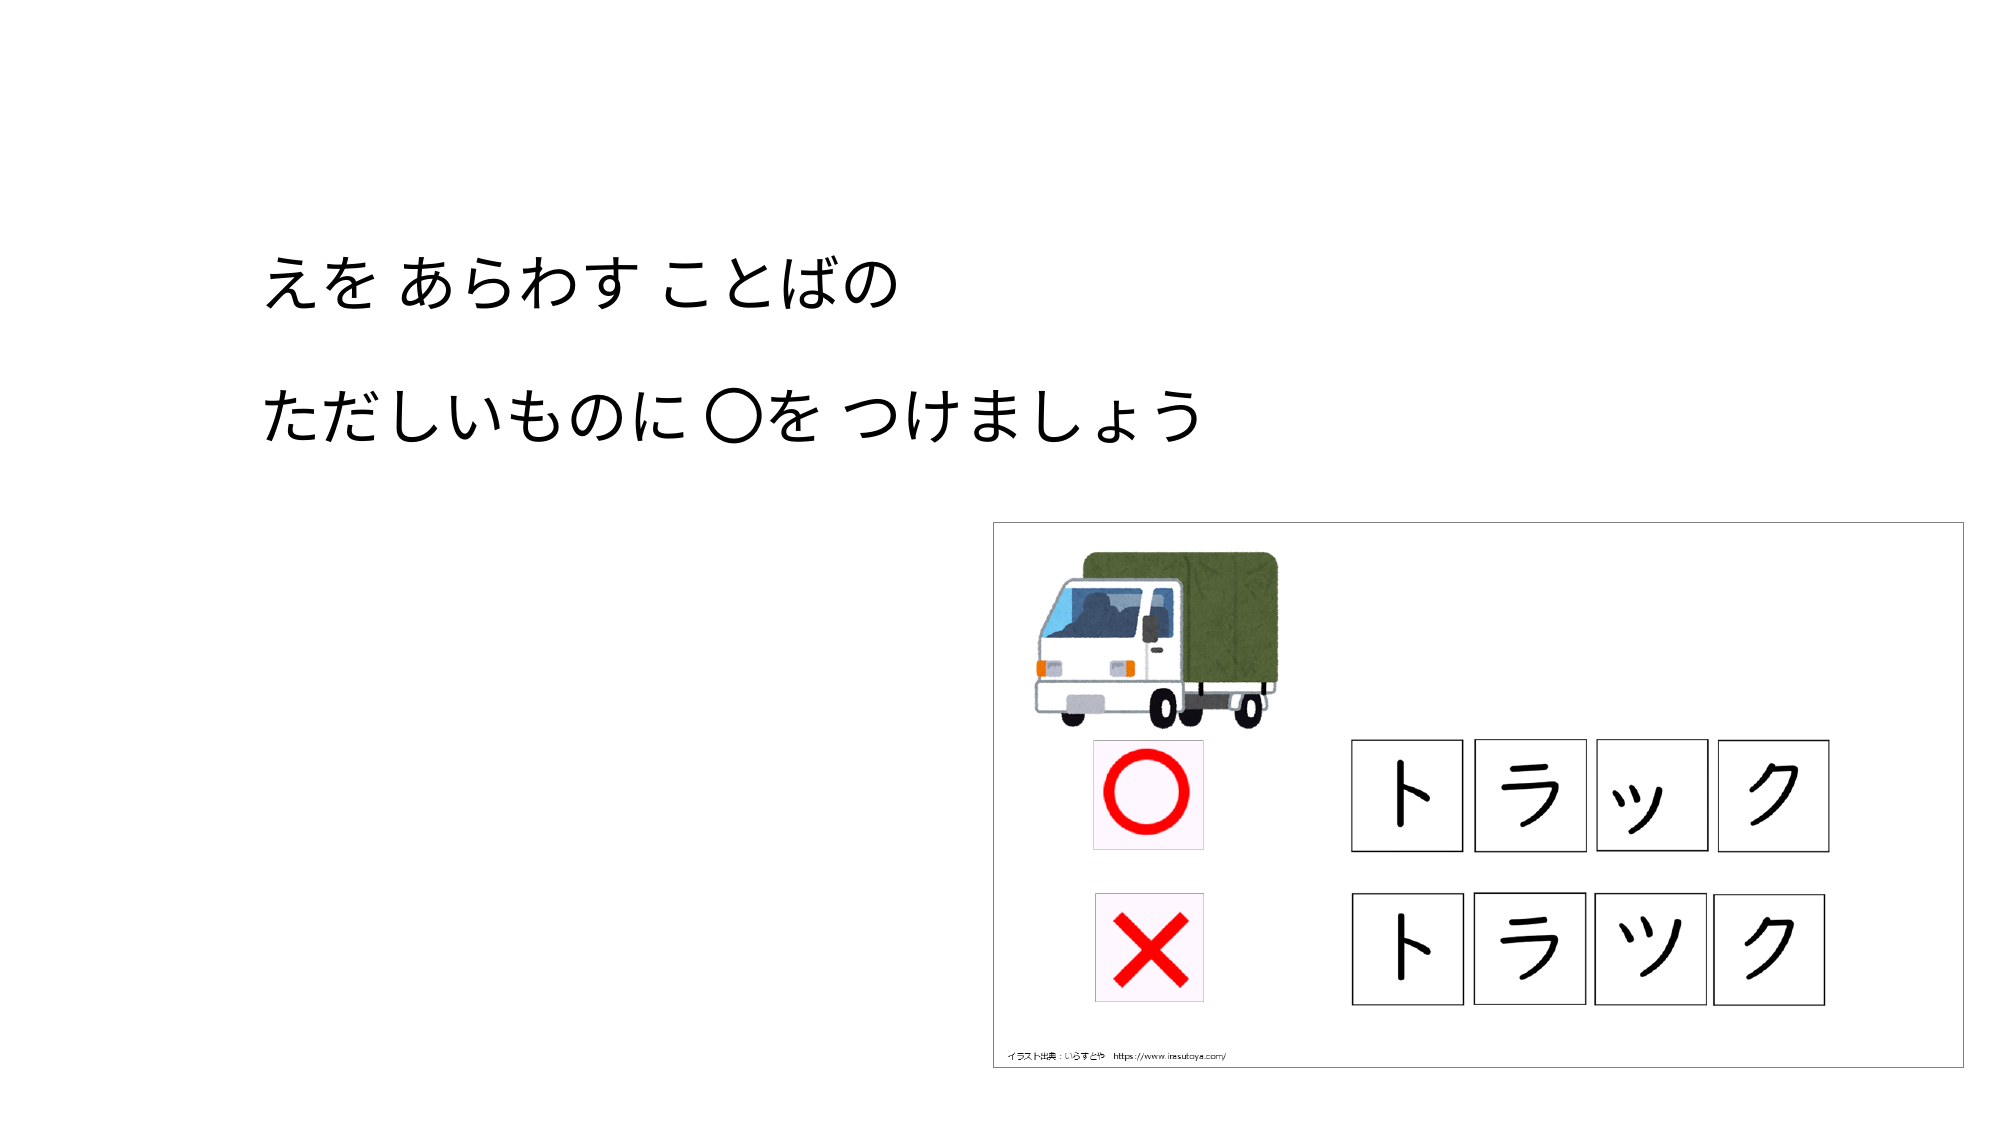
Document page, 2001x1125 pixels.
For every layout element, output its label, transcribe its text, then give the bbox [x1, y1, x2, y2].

title えを あらわす ことばの ただしいものに 〇を つけましょう [244, 182, 1745, 466]
picture [993, 521, 1964, 1068]
